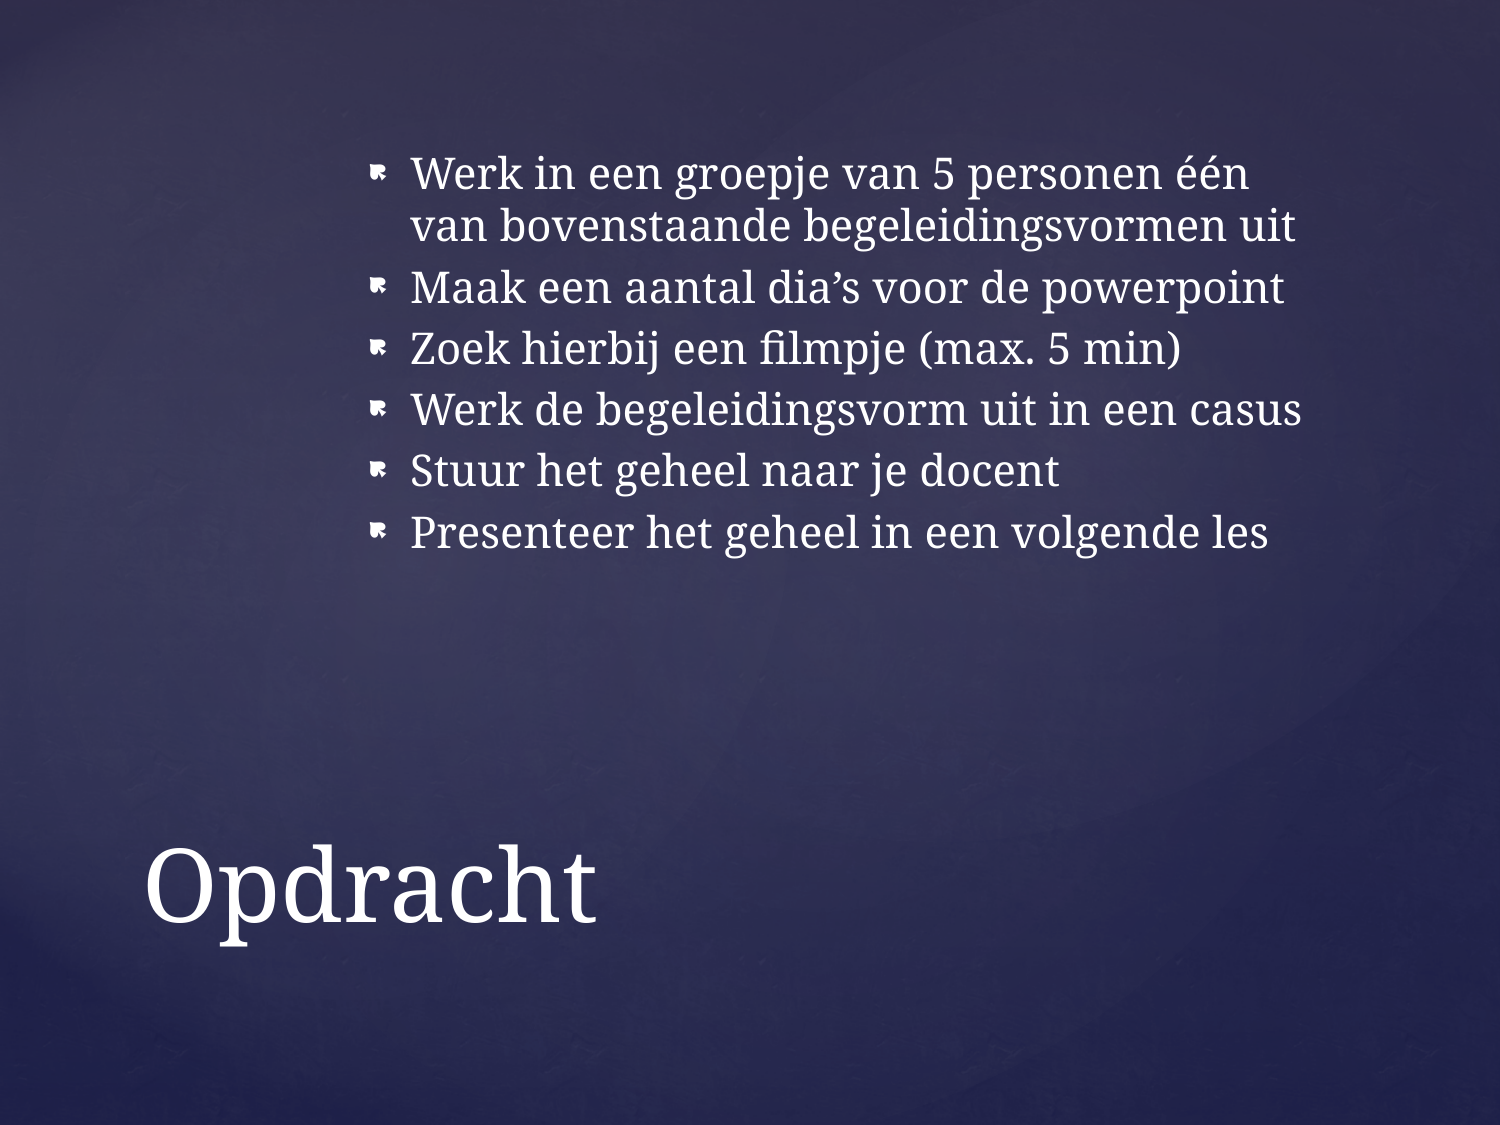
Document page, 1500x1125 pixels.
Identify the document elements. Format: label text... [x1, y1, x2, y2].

list Werk in een groepje van 5 personen één van bovenstaande begeleidingsvormen uit Maak een aantal dia’s voor de powerpoint Zoek hierbij een filmpje (max. 5 min) Werk de begeleidingsvorm uit in een casus Stuur het geheel naar je docent Presenteer het geheel in een volgende les [350, 112, 1350, 713]
title Opdracht [127, 800, 1365, 950]
